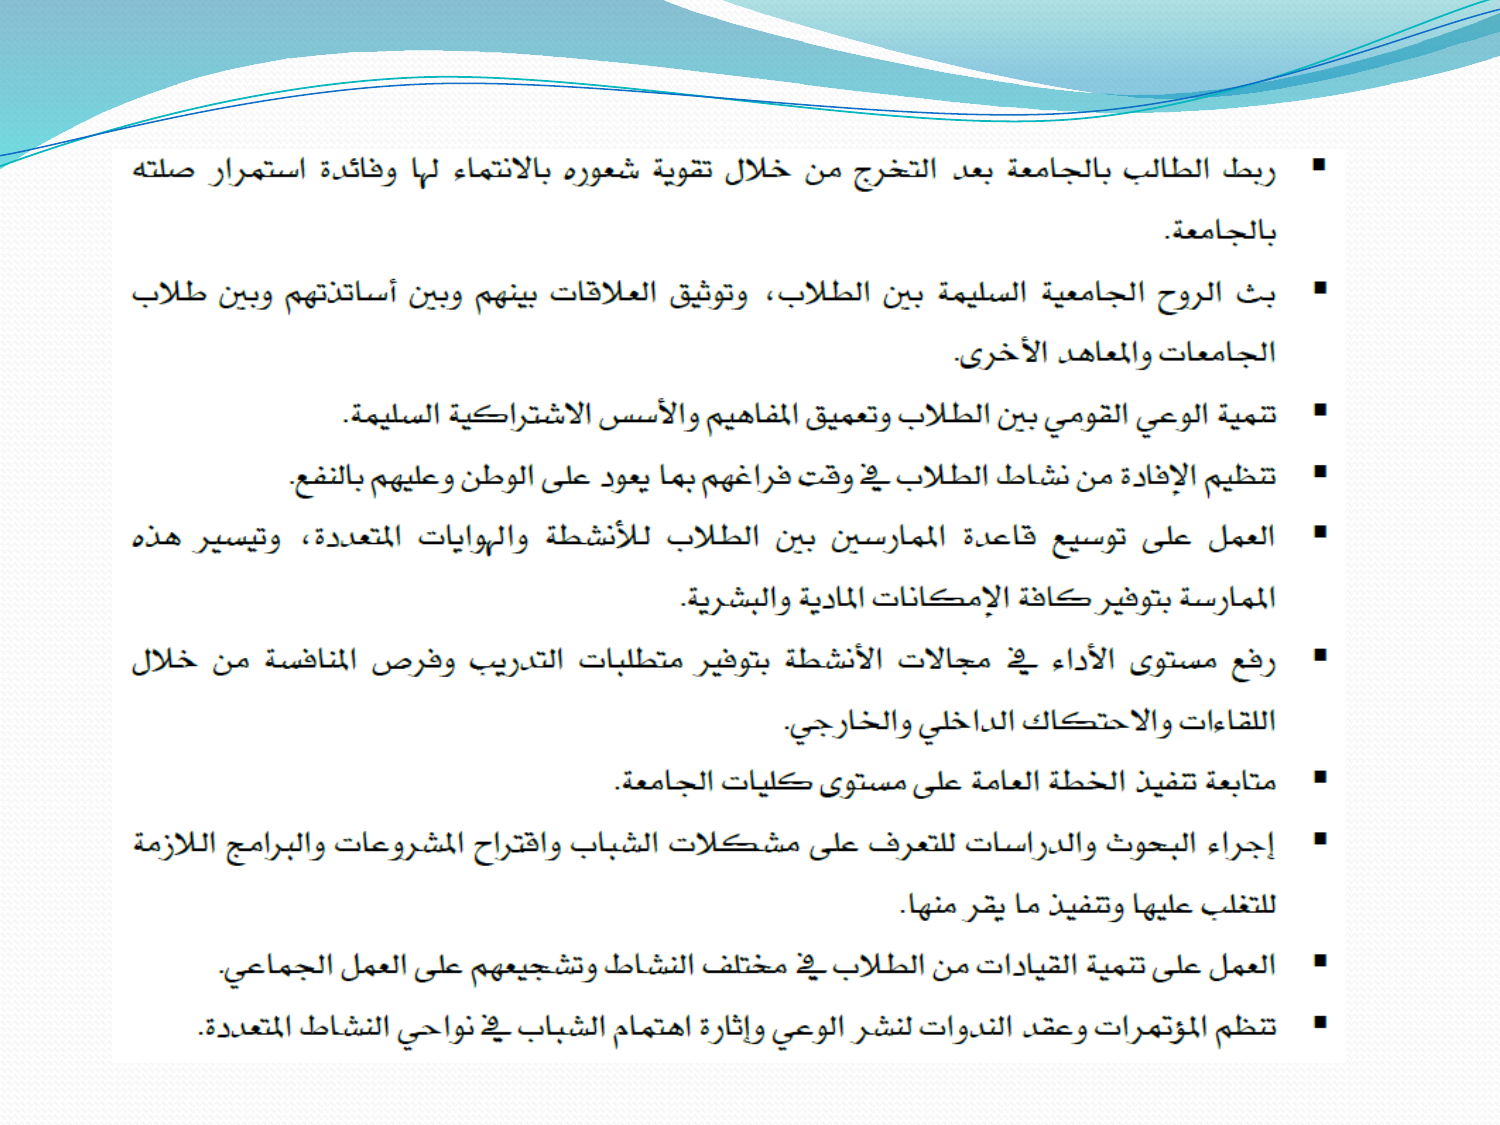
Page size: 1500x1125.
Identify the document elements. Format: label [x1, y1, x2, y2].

picture [112, 149, 1345, 1063]
